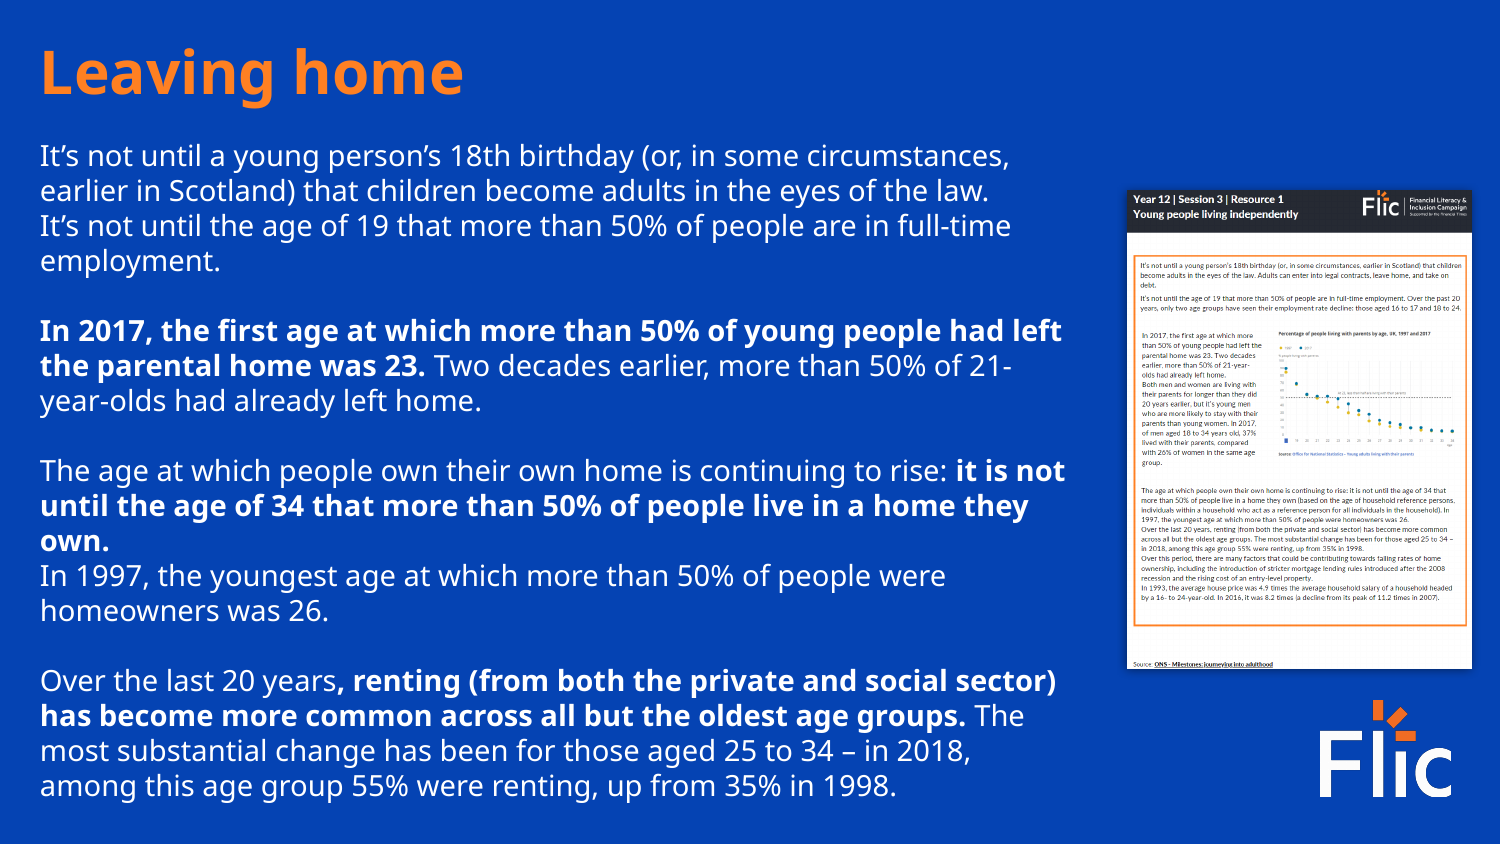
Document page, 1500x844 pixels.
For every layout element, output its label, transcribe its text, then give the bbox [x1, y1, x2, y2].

picture [1127, 189, 1473, 669]
text_box Leaving home [24, 19, 948, 122]
text_box It’s not until a young person’s 18th birthday (or, in some circumstances, earlier in Scotland) that children become adults in the eyes of the law. It’s not until the age of 19 that more than 50% of people are in full-time employment. In 2017, the first age at which more than 50% of young people had left the parental home was 23. Two decades earlier, more than 50% of 21-year-olds had already left home. The age at which people own their own home is continuing to rise: it is not until the age of 34 that more than 50% of people live in a home they own. In 1997, the youngest age at which more than 50% of people were homeowners was 26. Over the last 20 years, renting (from both the private and social sector) has become more common across all but the oldest age groups. The most substantial change has been for those aged 25 to 34 – in 2018, among this age group 55% were renting, up from 35% in 1998. [24, 122, 1082, 844]
picture [1320, 700, 1451, 797]
